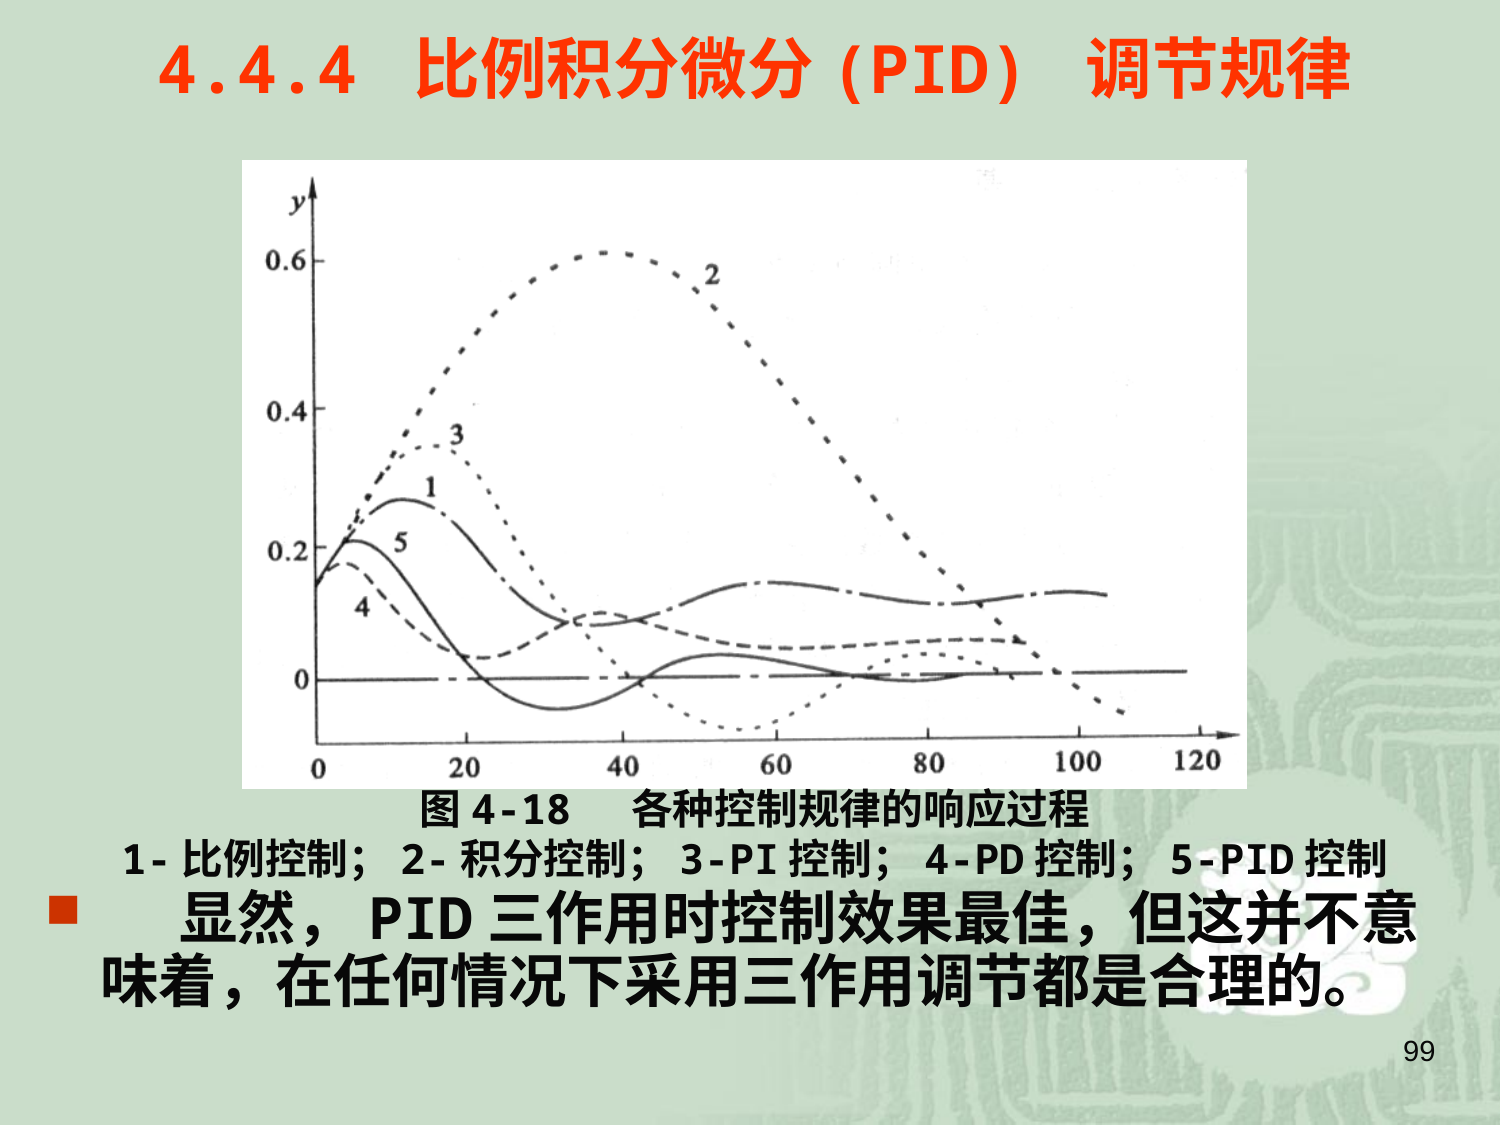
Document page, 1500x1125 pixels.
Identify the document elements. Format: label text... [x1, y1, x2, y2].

list 显然，PID三作用时控制效果最佳，但这并不意味着，在任何情况下采用三作用调节都是合理的。 [29, 881, 1465, 1047]
text_box 4.4.4 比例积分微分(PID) 调节规律 [142, 19, 1383, 114]
picture [0, 0, 1500, 1125]
text_box 图4-18 各种控制规律的响应过程 1-比例控制；2-积分控制；3-PI控制；4-PD控制；5-PID控制 [106, 775, 1403, 890]
slide_number 99 [1074, 1047, 1451, 1103]
